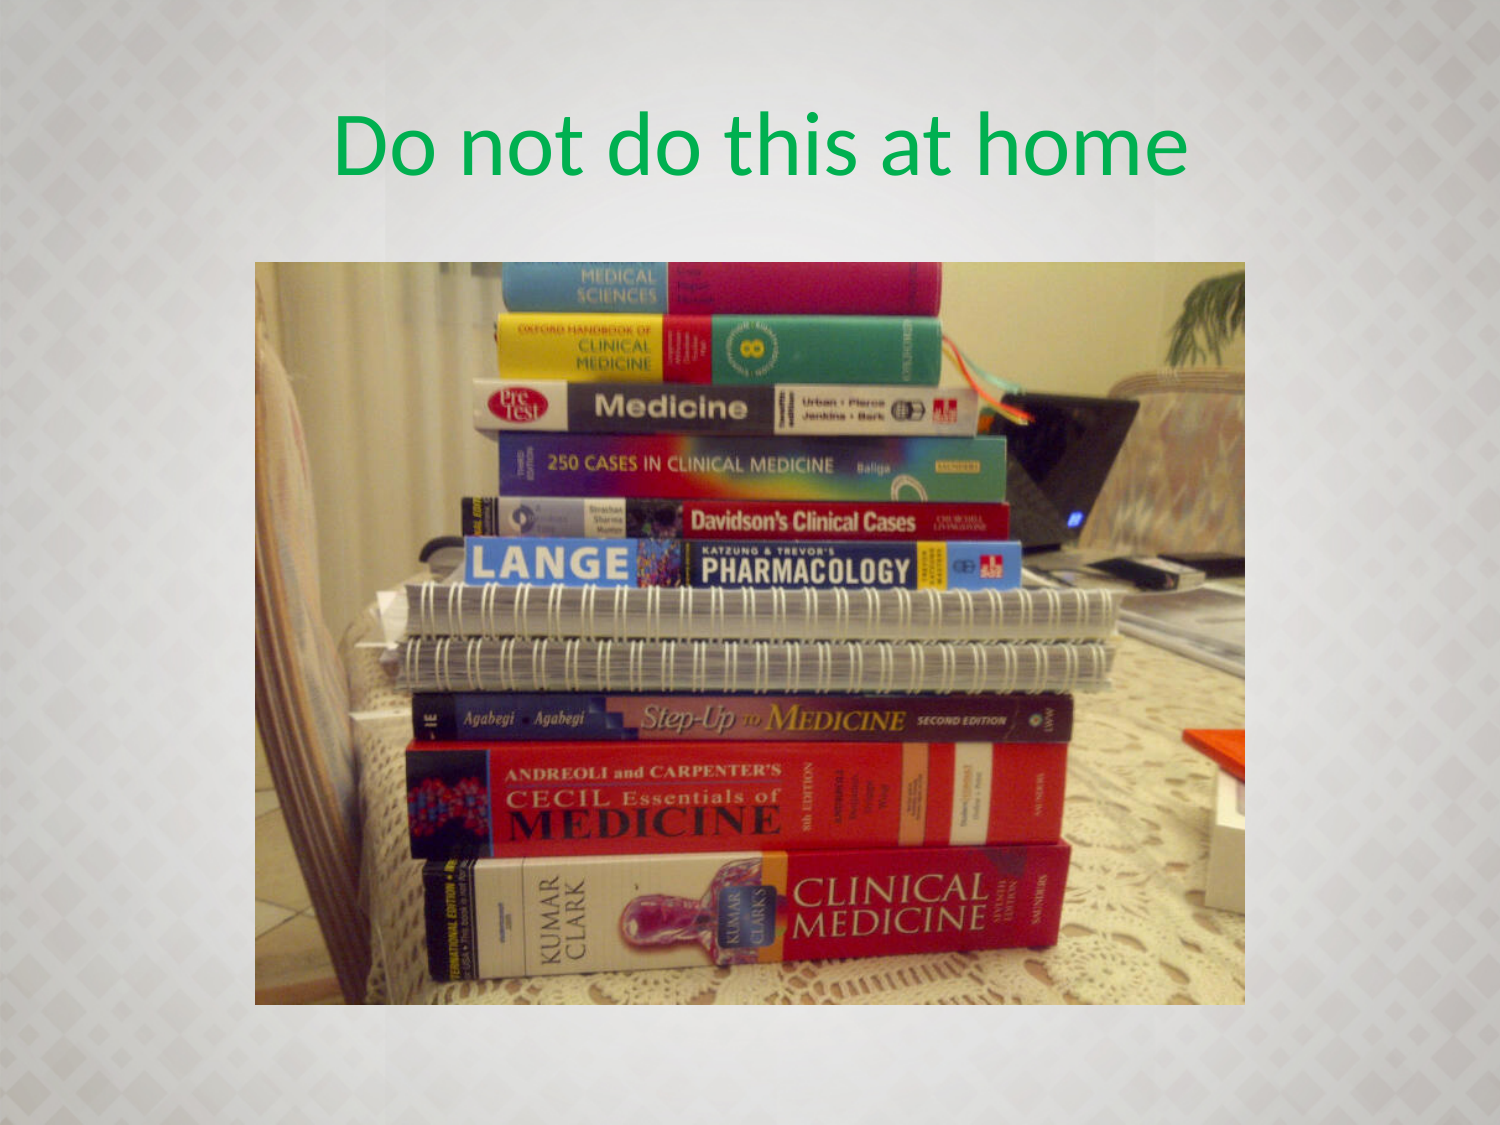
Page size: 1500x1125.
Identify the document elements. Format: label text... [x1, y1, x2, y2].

title Do not do this at home [75, 45, 1425, 233]
picture [0, 0, 1500, 1125]
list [254, 262, 1246, 1006]
